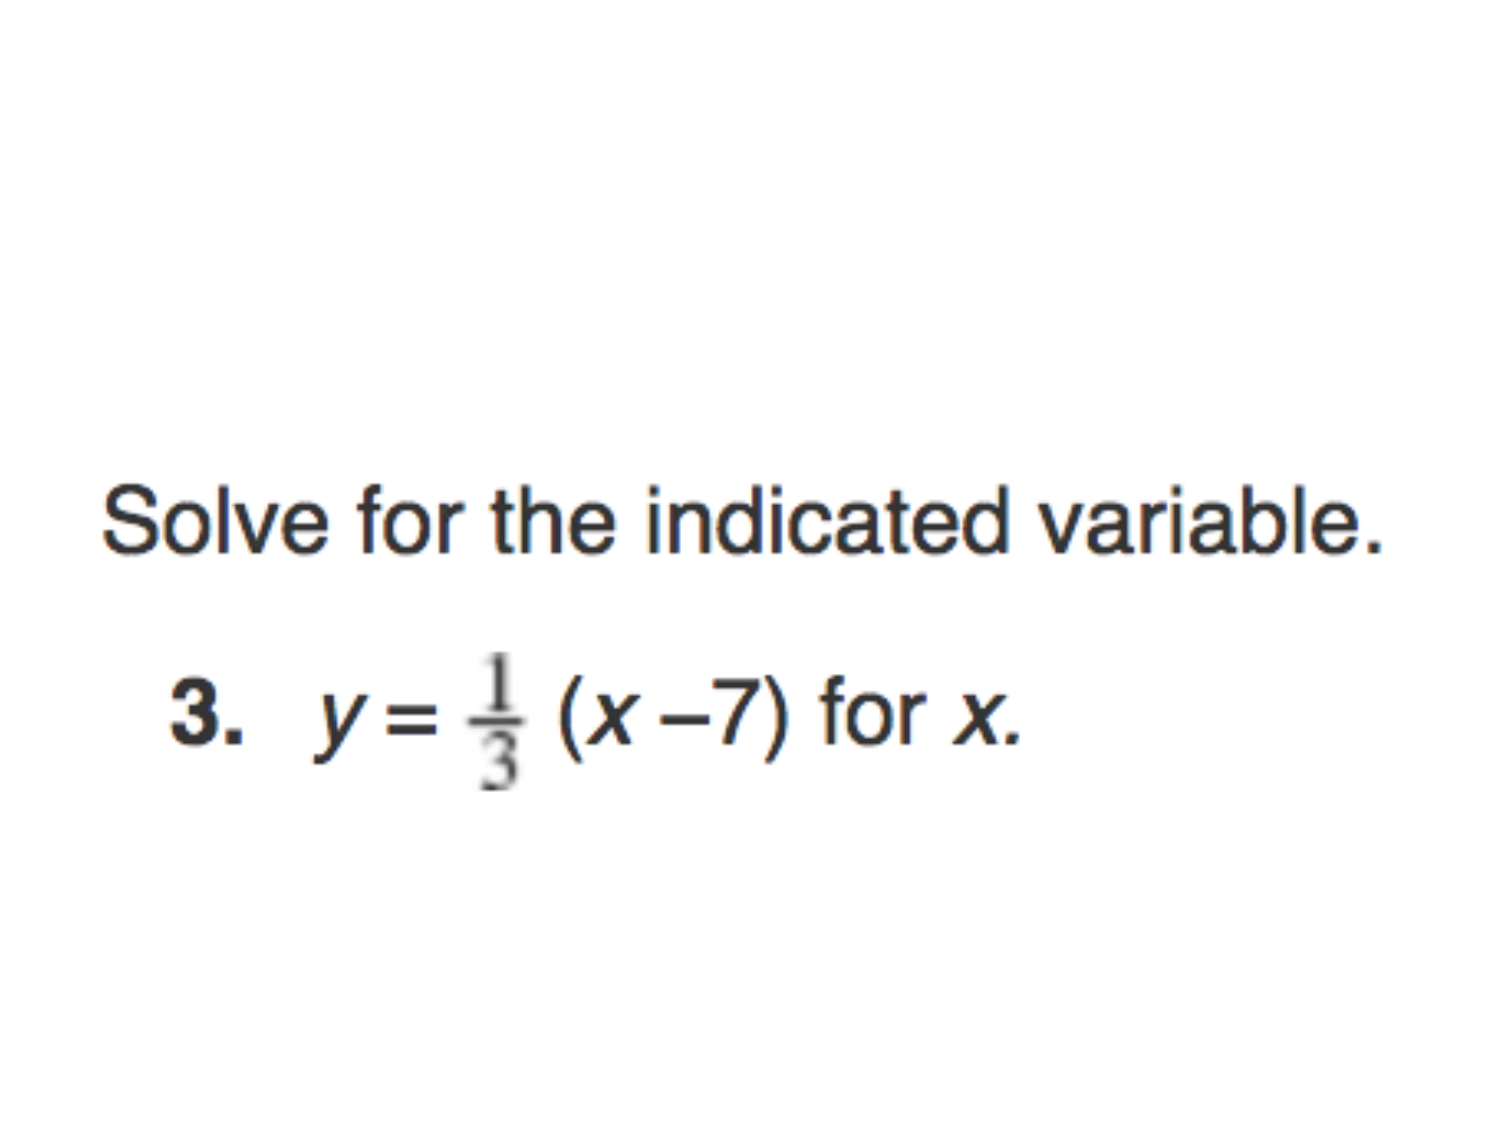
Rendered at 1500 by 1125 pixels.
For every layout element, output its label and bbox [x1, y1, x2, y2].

list [74, 262, 1426, 1006]
